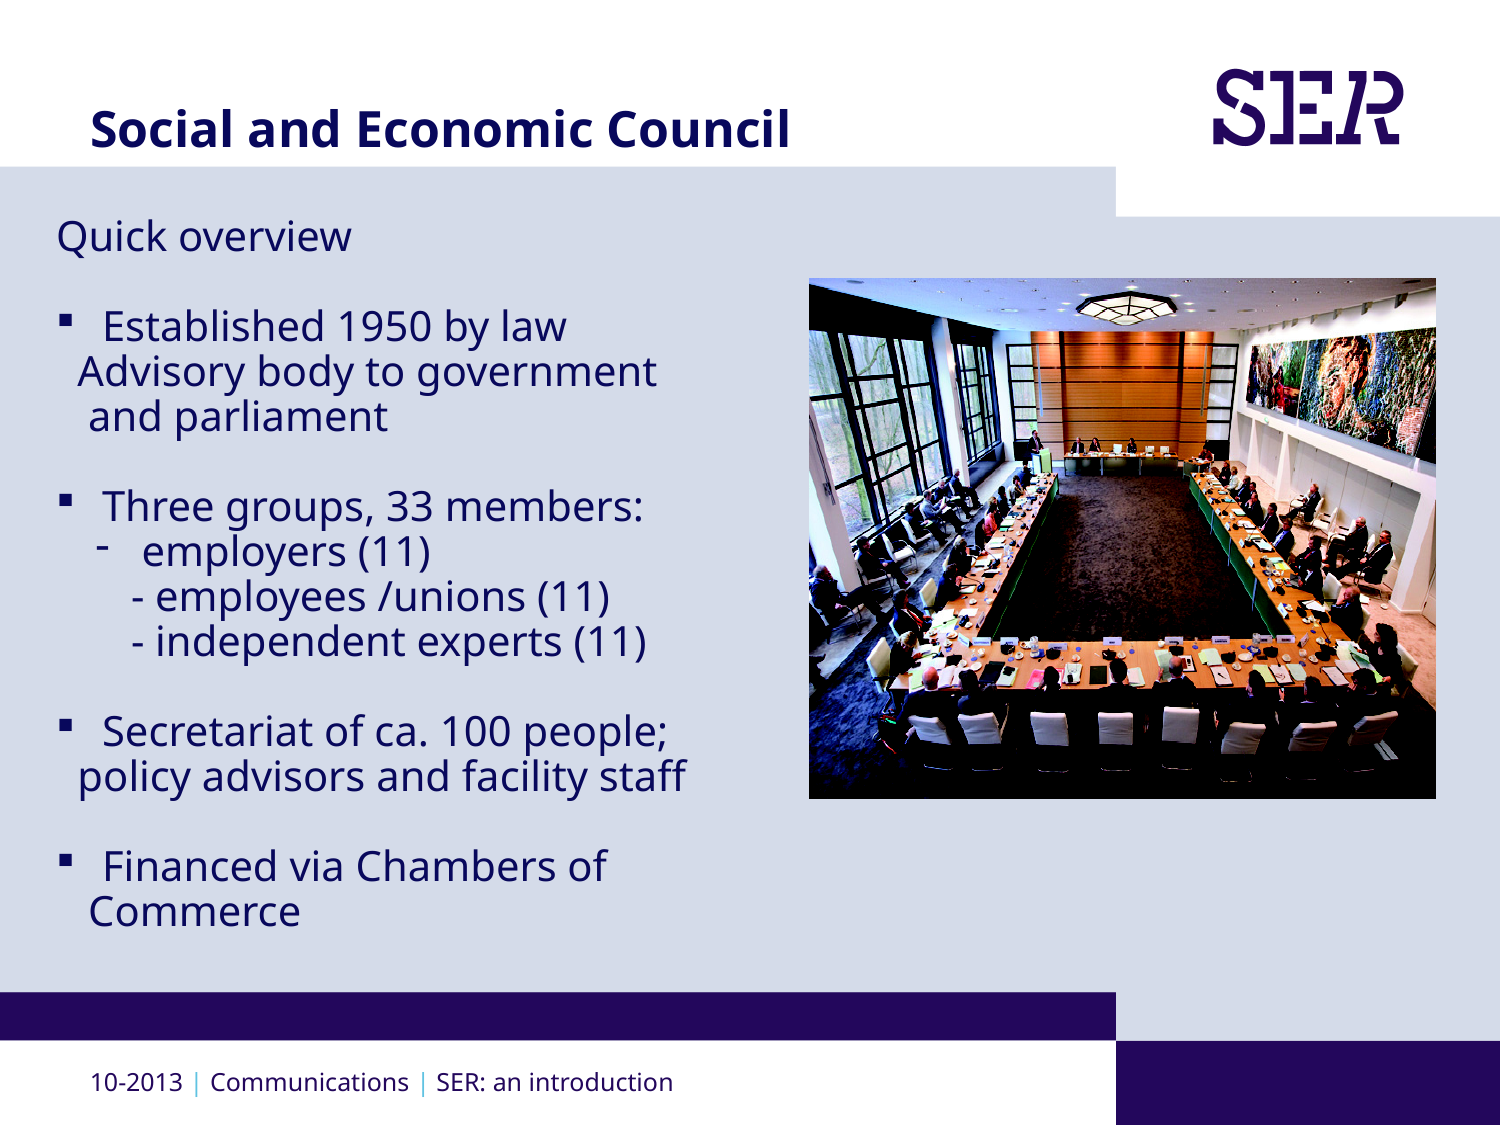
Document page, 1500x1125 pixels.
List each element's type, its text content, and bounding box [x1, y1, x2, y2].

picture [0, 0, 1500, 217]
title Social and Economic Council [74, 89, 1426, 233]
picture [0, 992, 1500, 1125]
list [808, 278, 1436, 799]
text_box Quick overview Established 1950 by law Advisory body to government and parliament Three groups, 33 members: employers (11) - employees /unions (11) - independent experts (11) Secretariat of ca. 100 people; policy advisors and facility staff Financed via Chambers of Commerce [41, 208, 792, 943]
